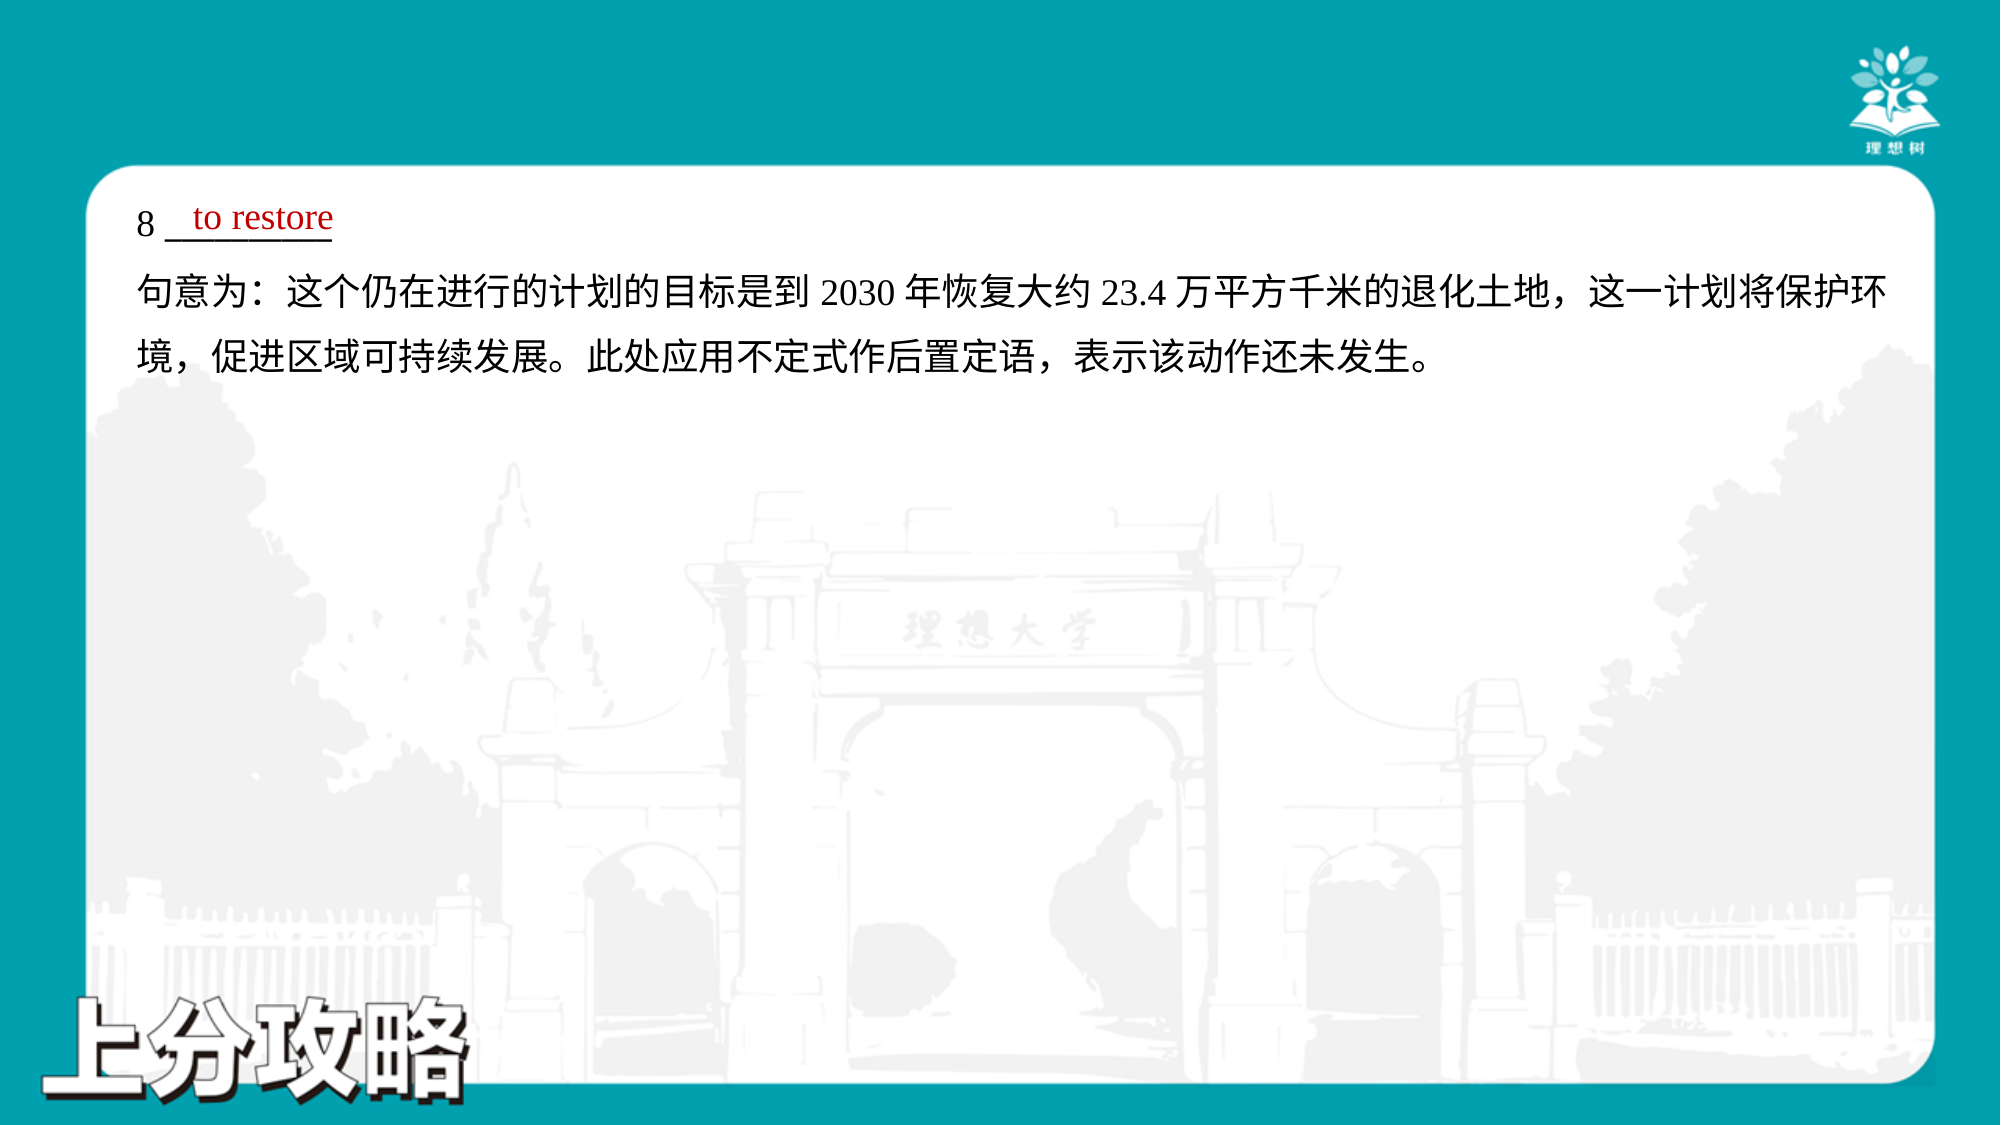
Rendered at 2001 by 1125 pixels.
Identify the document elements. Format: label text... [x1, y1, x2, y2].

text_box 句意为：这个仍在进行的计划的目标是到2030年恢复大约23.4万平方千米的退化土地，这一计划将保护环 境，促进区域可持续发展。此处应用不定式作后置定语，表示该动作还未发生。 [136, 244, 1865, 372]
text_box 8 __________ [136, 176, 1865, 237]
picture [0, 0, 2000, 1125]
text_box to restore [174, 170, 353, 230]
